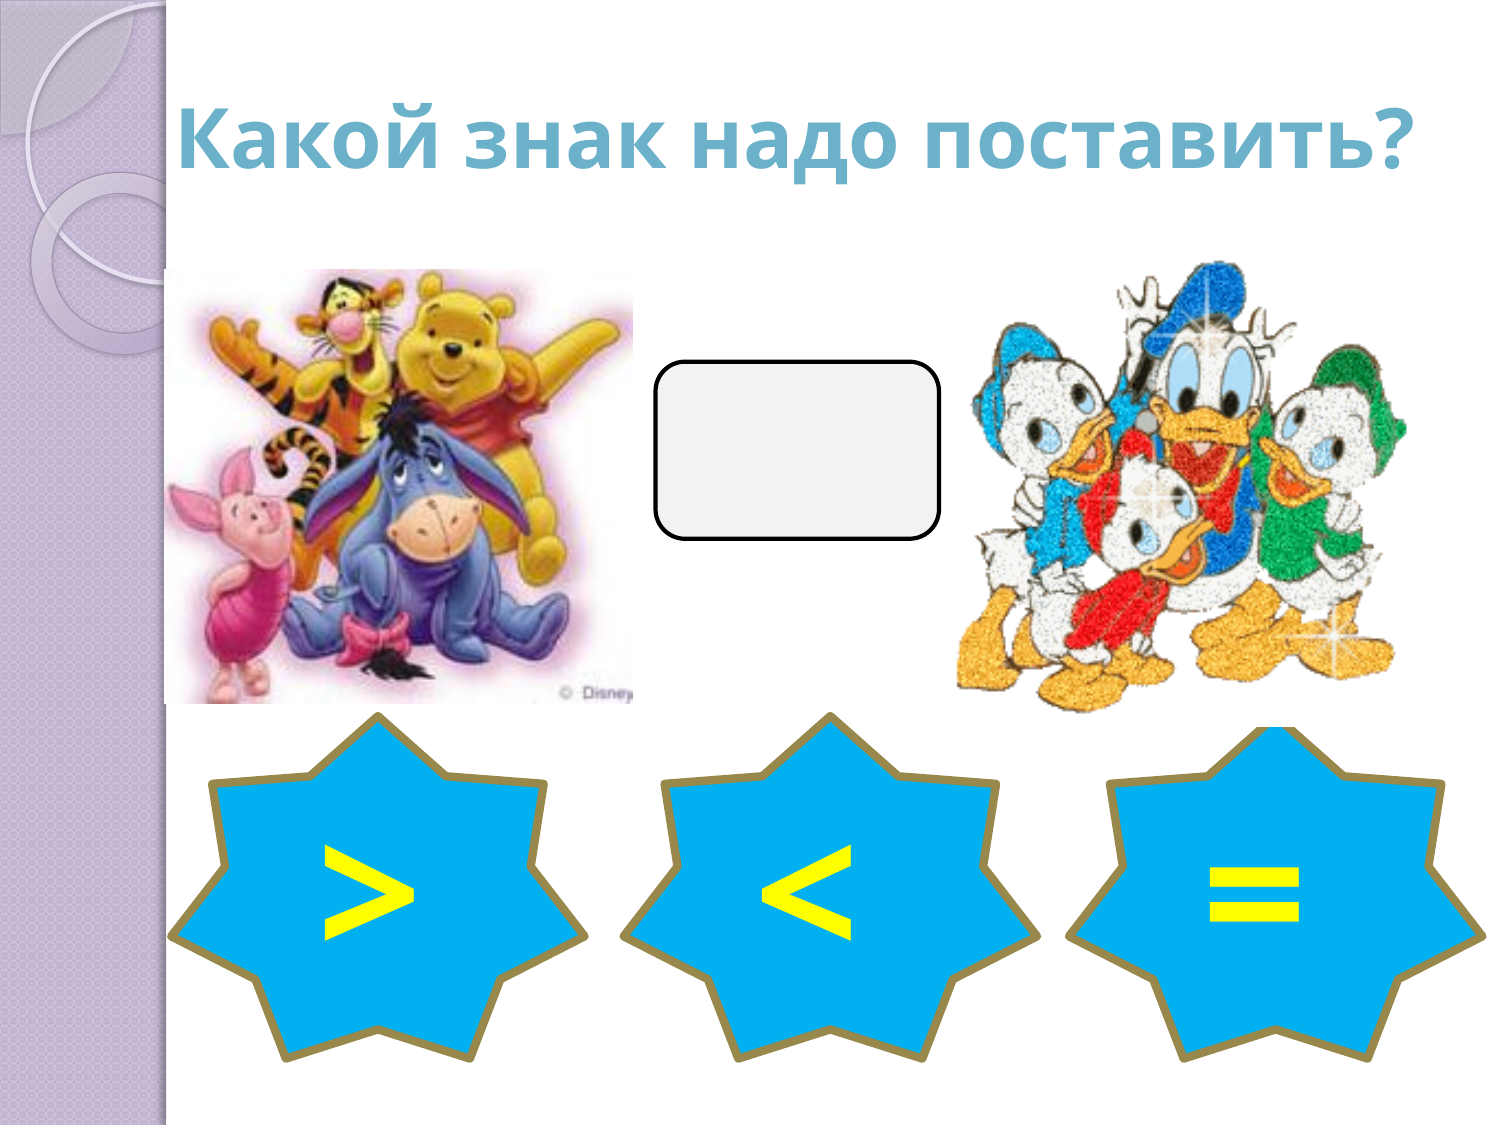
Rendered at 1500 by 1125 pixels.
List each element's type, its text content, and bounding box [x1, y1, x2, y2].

picture [948, 257, 1419, 727]
text_box Какой знак надо поставить? [159, 78, 1454, 194]
text_box [621, 714, 1040, 1061]
picture [163, 269, 633, 705]
text_box [653, 359, 941, 541]
text_box = [1187, 768, 1323, 1004]
text_box < [739, 768, 874, 1004]
text_box [1066, 738, 1485, 1061]
text_box [169, 716, 587, 1061]
text_box > [302, 768, 437, 1004]
